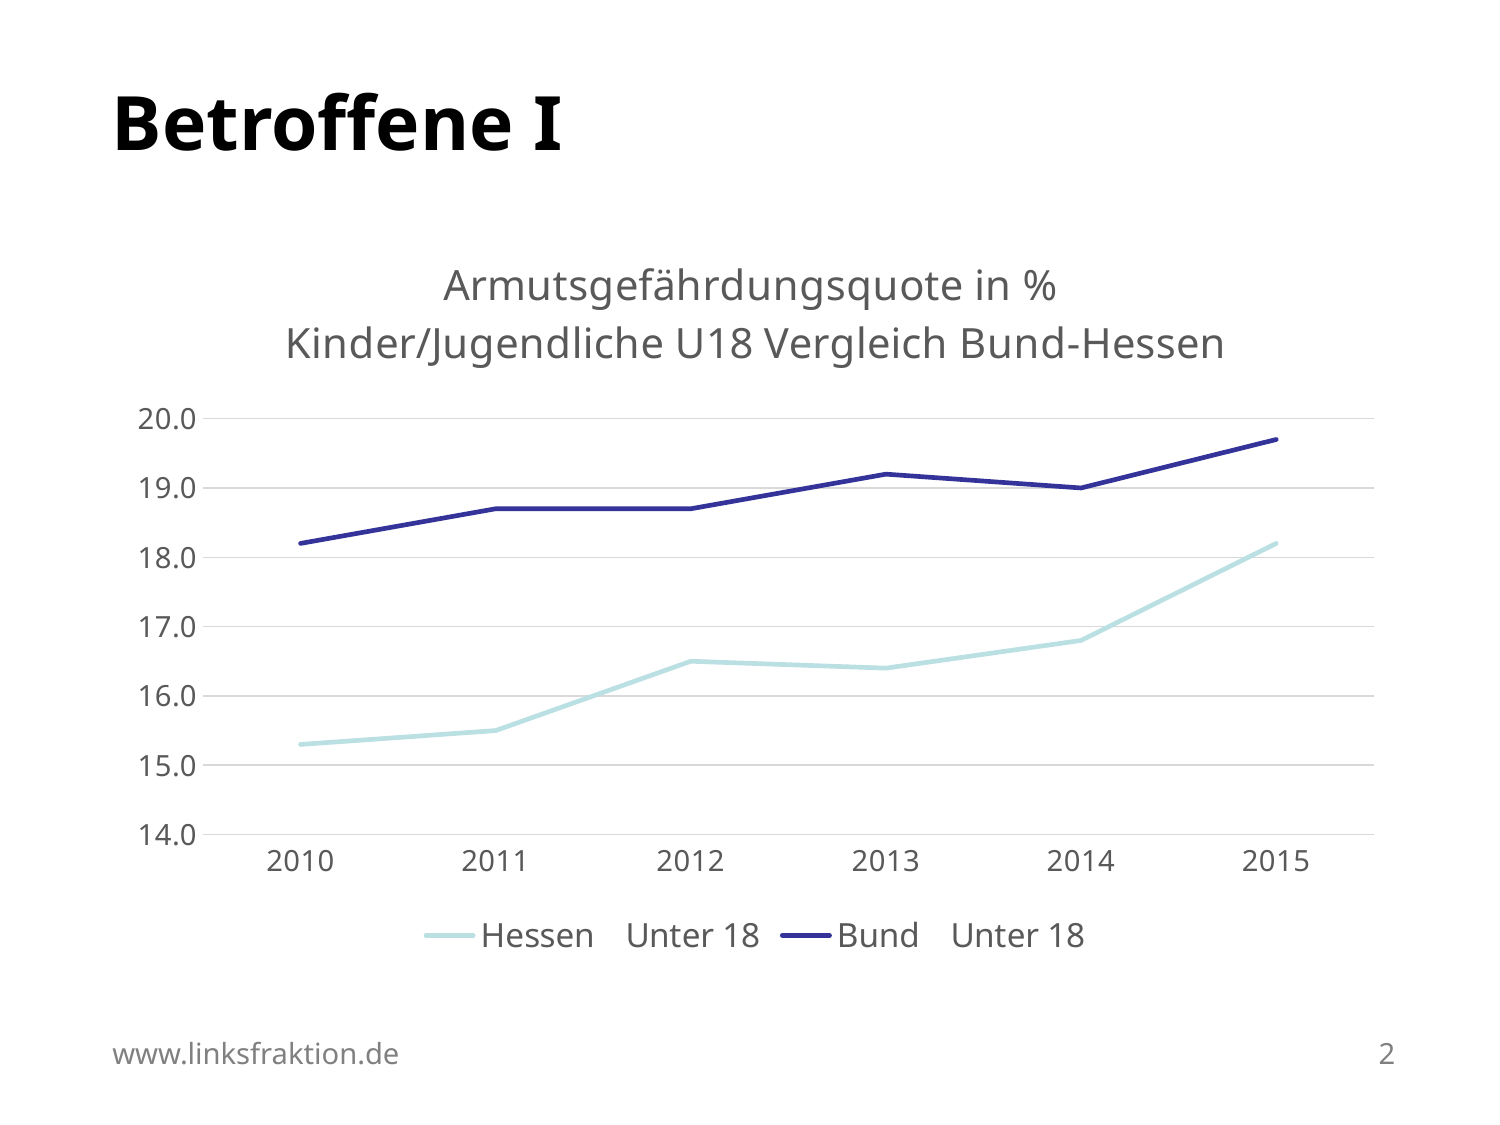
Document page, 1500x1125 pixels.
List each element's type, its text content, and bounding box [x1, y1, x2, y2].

slide_number 2 [1045, 1015, 1396, 1095]
footer www.linksfraktion.de [111, 1015, 588, 1095]
title Betroffene I [111, 91, 1400, 219]
chart [111, 219, 1400, 965]
